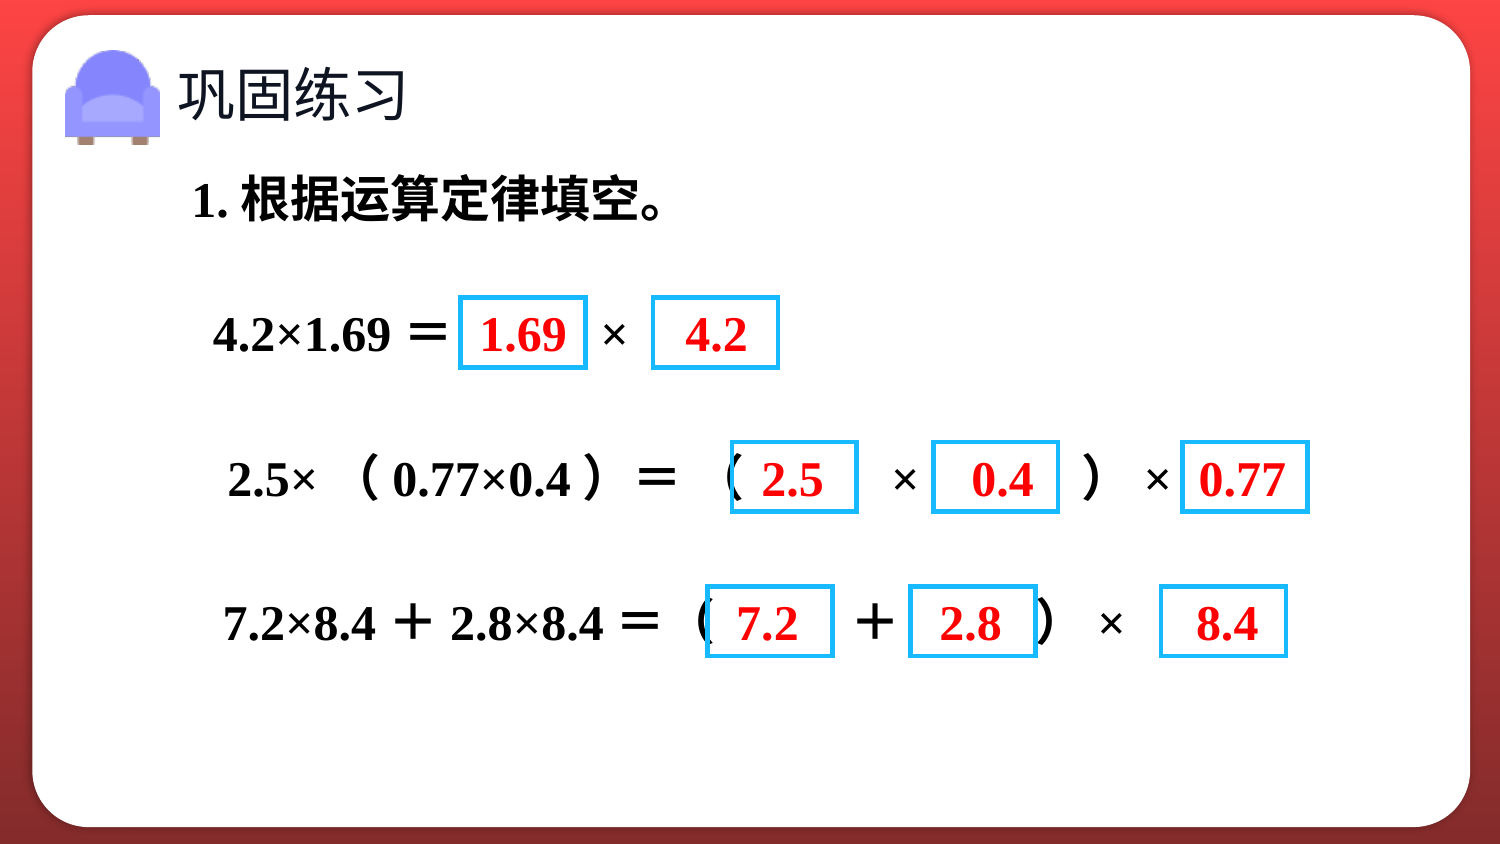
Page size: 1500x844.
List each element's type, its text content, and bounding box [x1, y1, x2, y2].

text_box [178, 583, 1286, 660]
text_box 1.根据运算定律填空。 [176, 160, 706, 236]
picture [64, 50, 160, 145]
text_box 巩固练习 [165, 52, 460, 134]
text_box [178, 438, 1308, 515]
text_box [178, 294, 778, 371]
